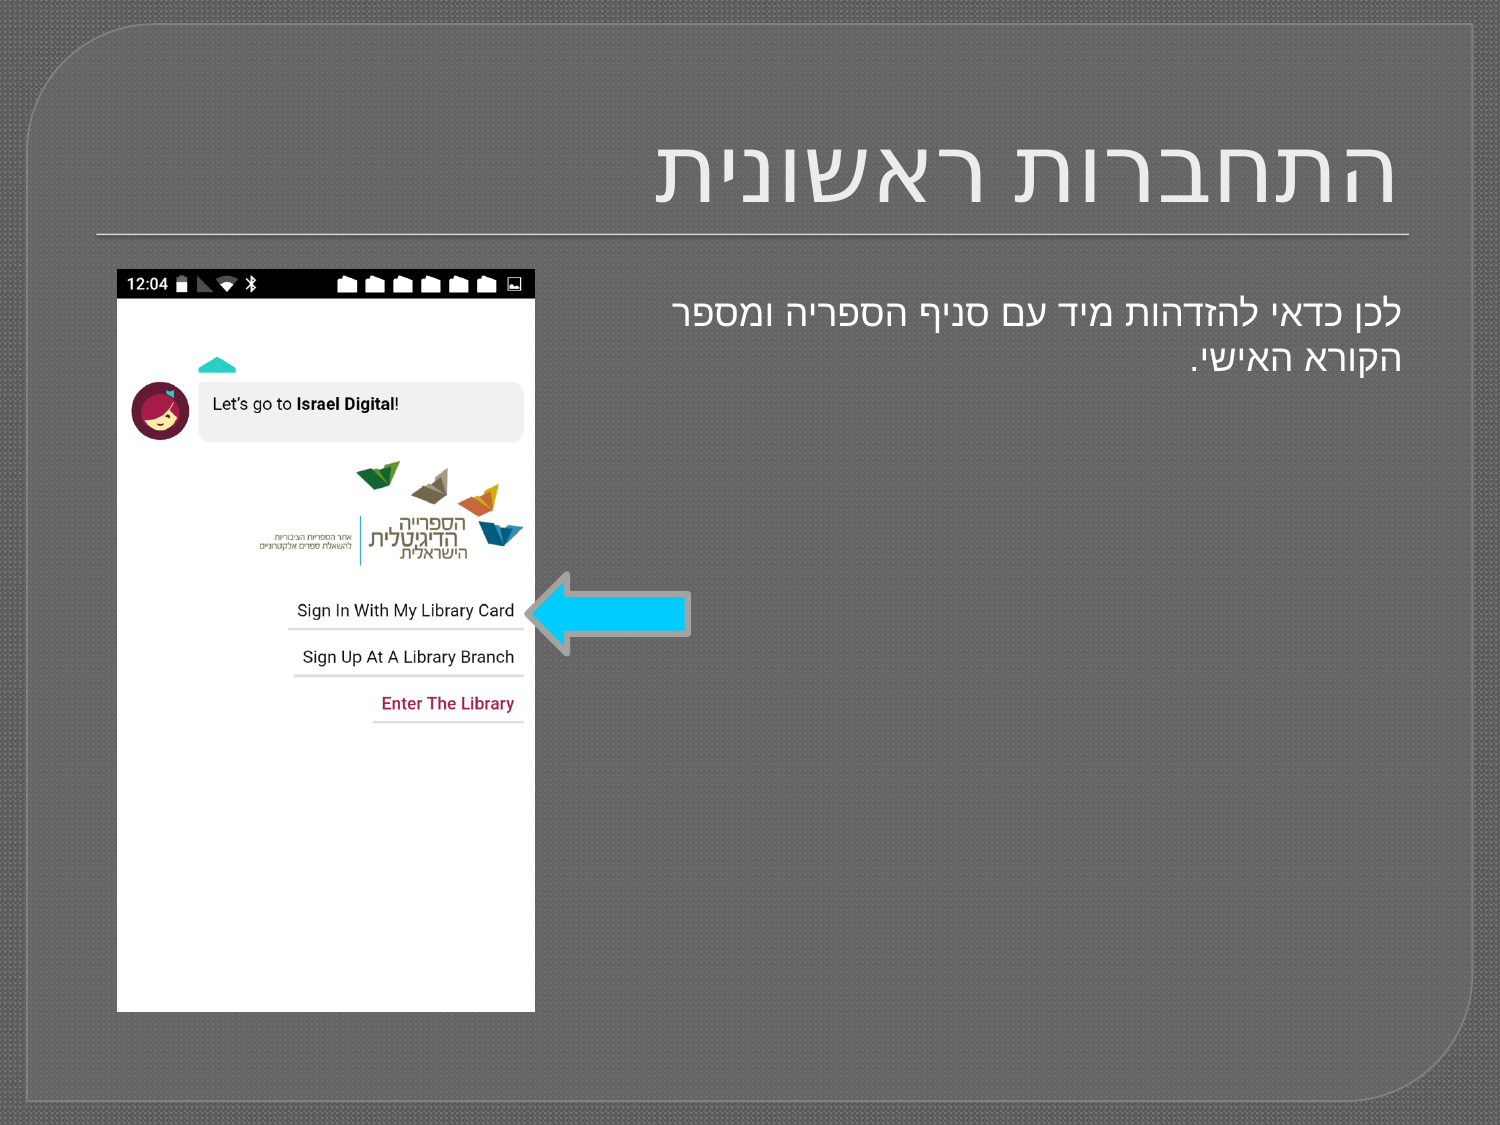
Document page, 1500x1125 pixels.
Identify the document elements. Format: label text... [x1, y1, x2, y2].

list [116, 269, 535, 1013]
title התחברות ראשונית [75, 41, 1425, 230]
text_box לכן כדאי להזדהות מיד עם סניף הספריה ומספר הקורא האישי. [609, 281, 1418, 386]
text_box [541, 571, 691, 657]
